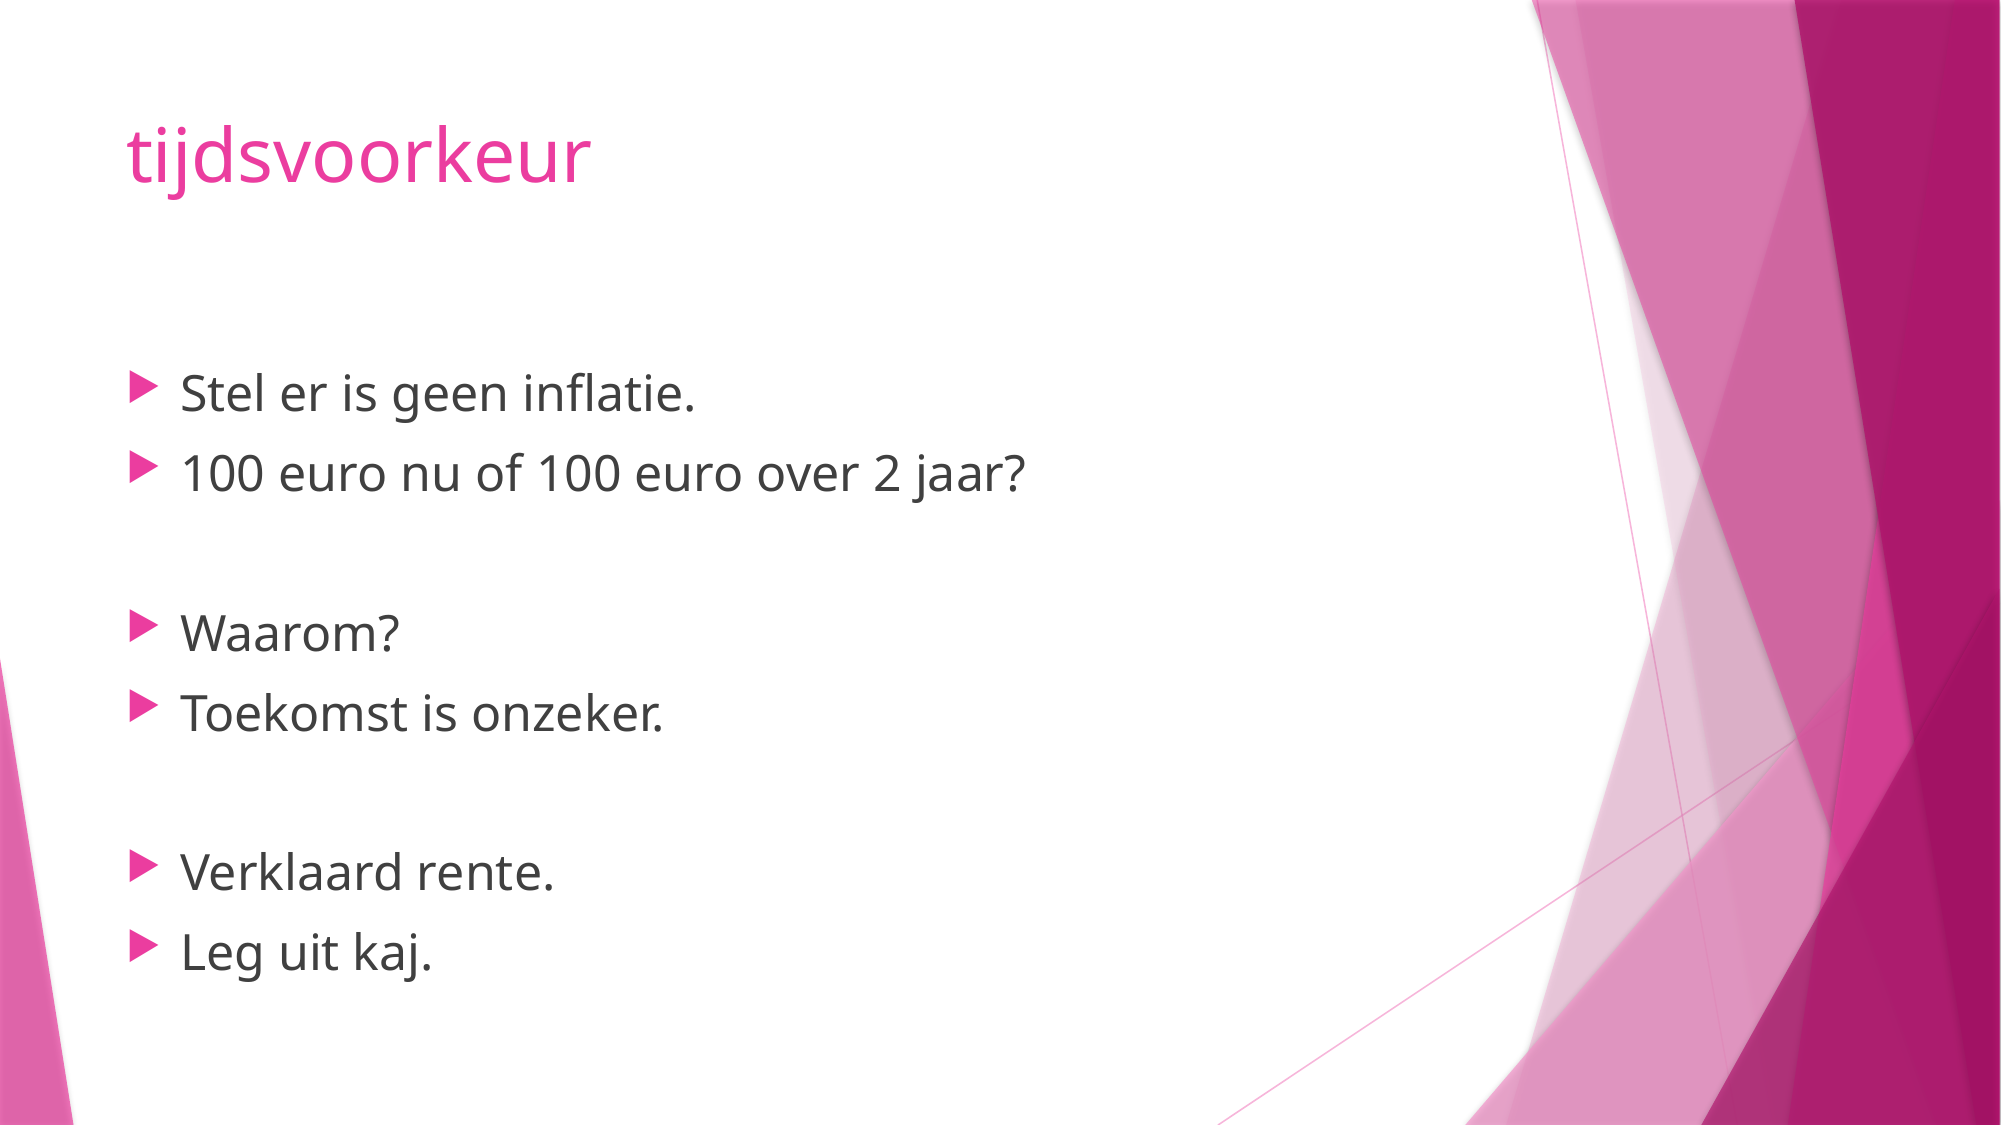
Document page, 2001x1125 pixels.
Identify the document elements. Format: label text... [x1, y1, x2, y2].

list Stel er is geen inflatie. 100 euro nu of 100 euro over 2 jaar? Waarom? Toekomst is onzeker. Verklaard rente. Leg uit kaj. [111, 354, 1522, 992]
title tijdsvoorkeur [111, 99, 1522, 317]
